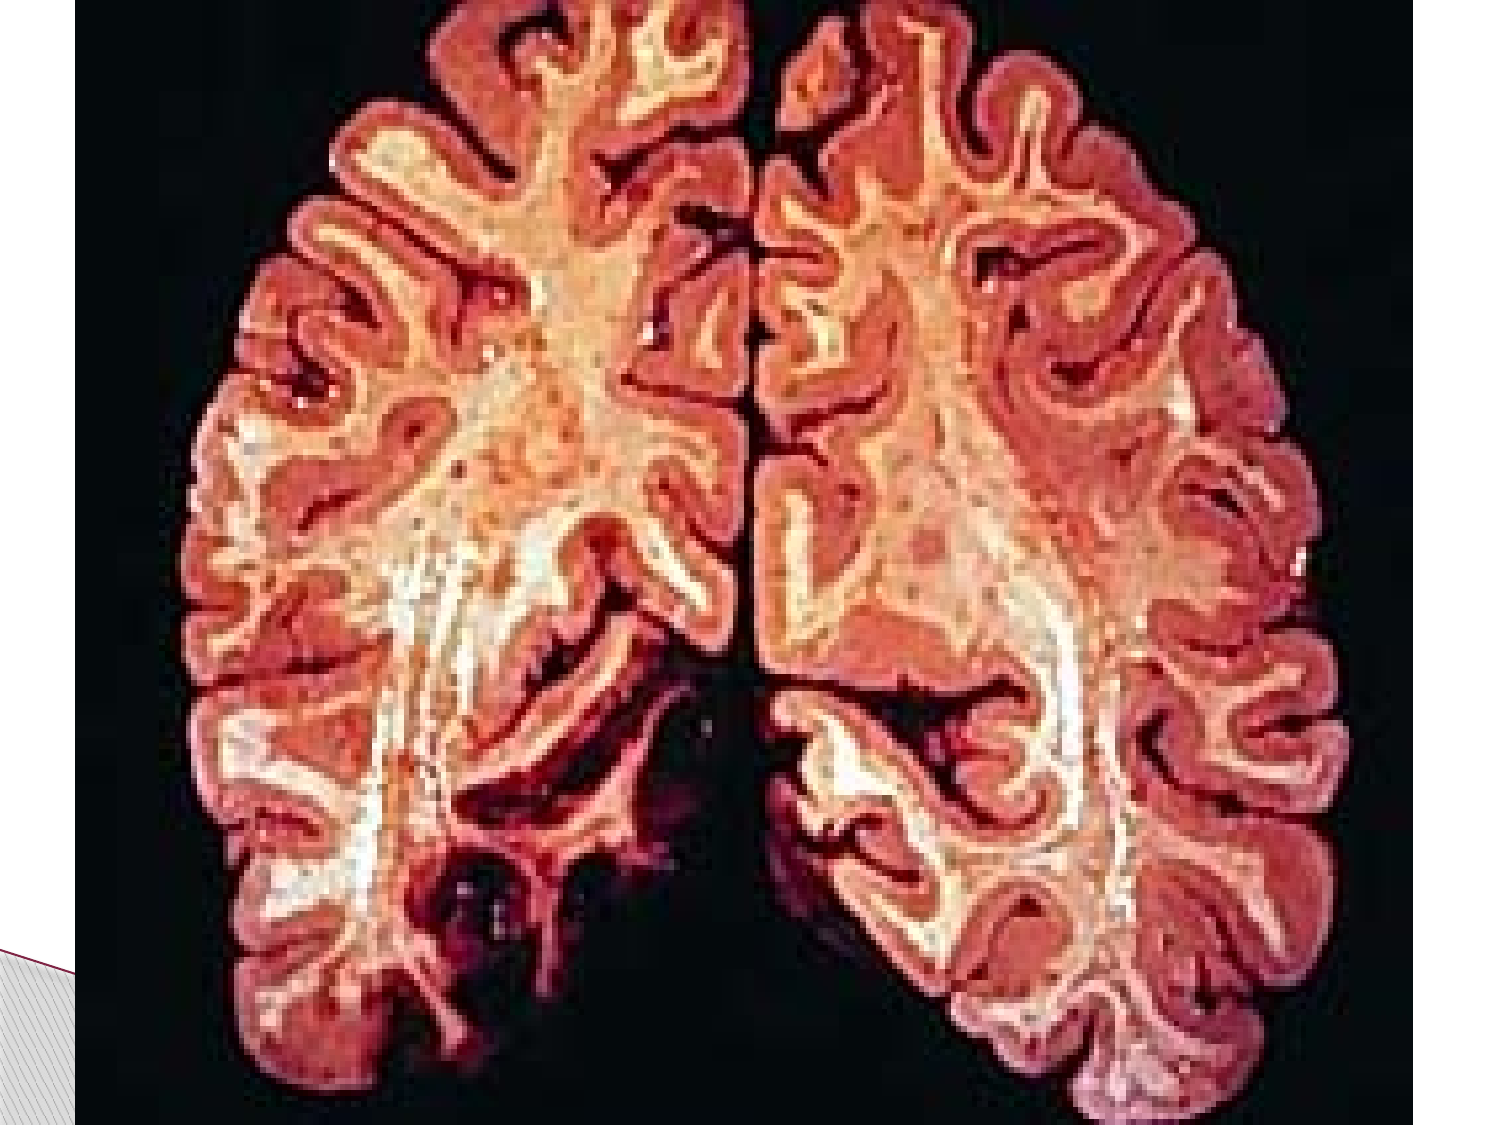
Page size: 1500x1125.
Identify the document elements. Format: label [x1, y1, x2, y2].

list [74, 0, 1413, 1125]
